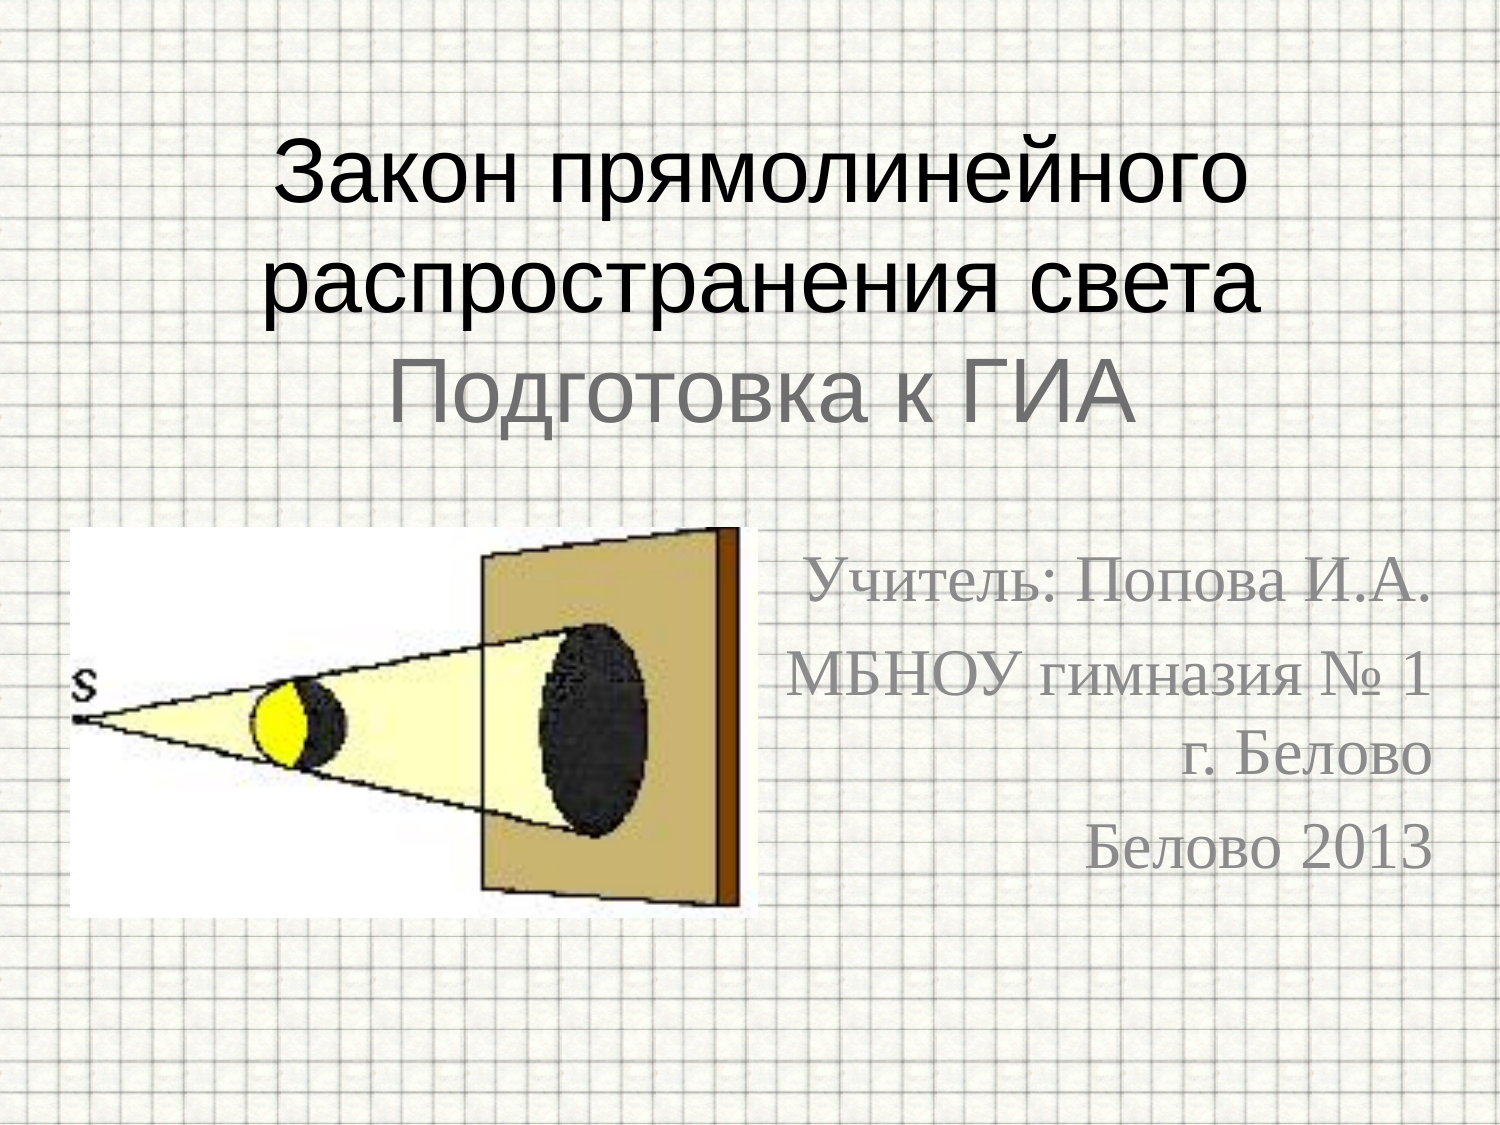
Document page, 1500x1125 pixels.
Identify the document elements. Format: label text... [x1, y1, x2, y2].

title Закон прямолинейного распространения света Подготовка к ГИА [23, 58, 1500, 493]
picture [0, 0, 1500, 1125]
subtitle Учитель: Попова И.А. МБНОУ гимназия № 1 г. Белово Белово 2013 [758, 527, 1450, 909]
